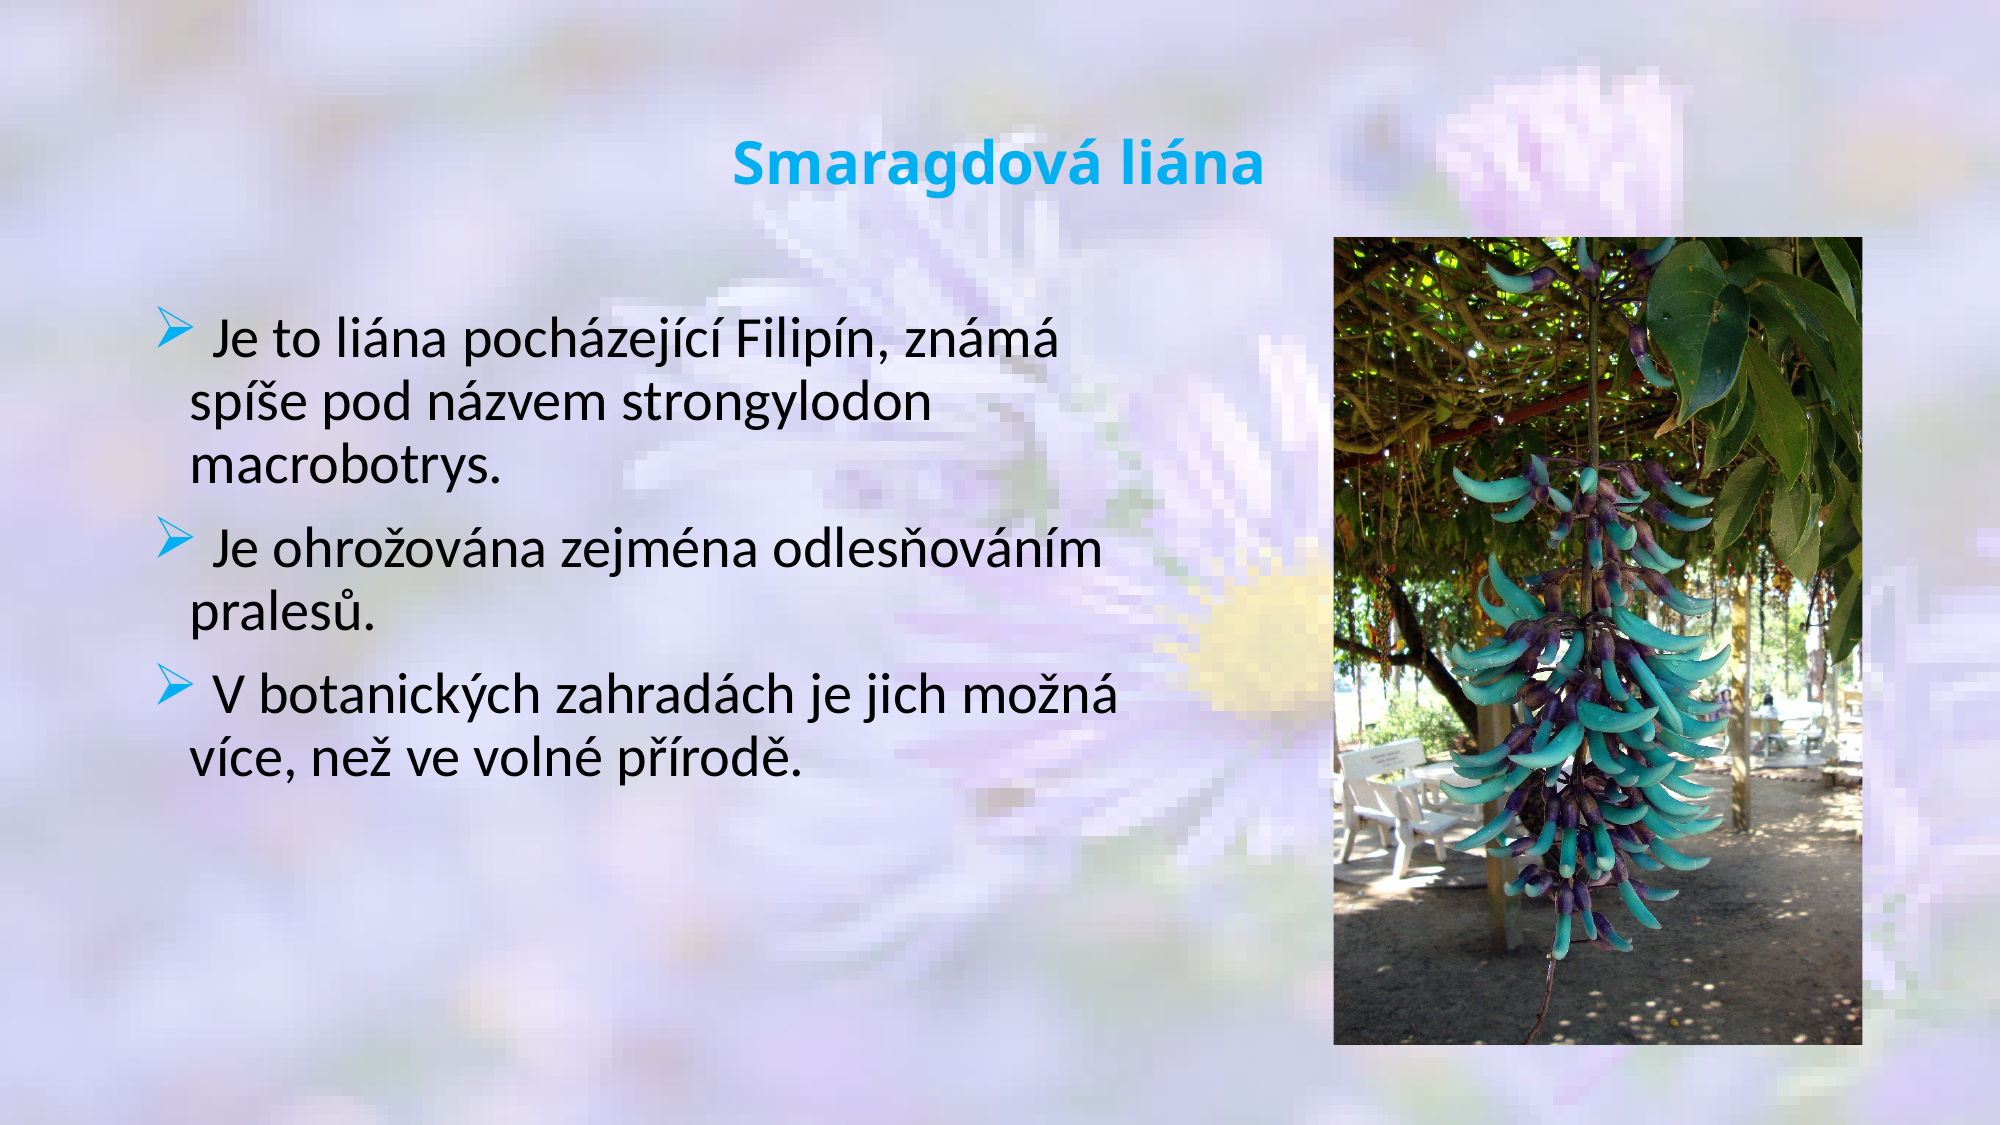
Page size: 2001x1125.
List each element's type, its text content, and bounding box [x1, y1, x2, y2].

list Je to liána pocházející Filipín, známá spíše pod názvem strongylodon macrobotrys. Je ohrožována zejména odlesňováním pralesů. V botanických zahradách je jich možná více, než ve volné přírodě. [137, 299, 1141, 1014]
picture [1333, 237, 1863, 1045]
title Smaragdová liána [137, 59, 1863, 278]
